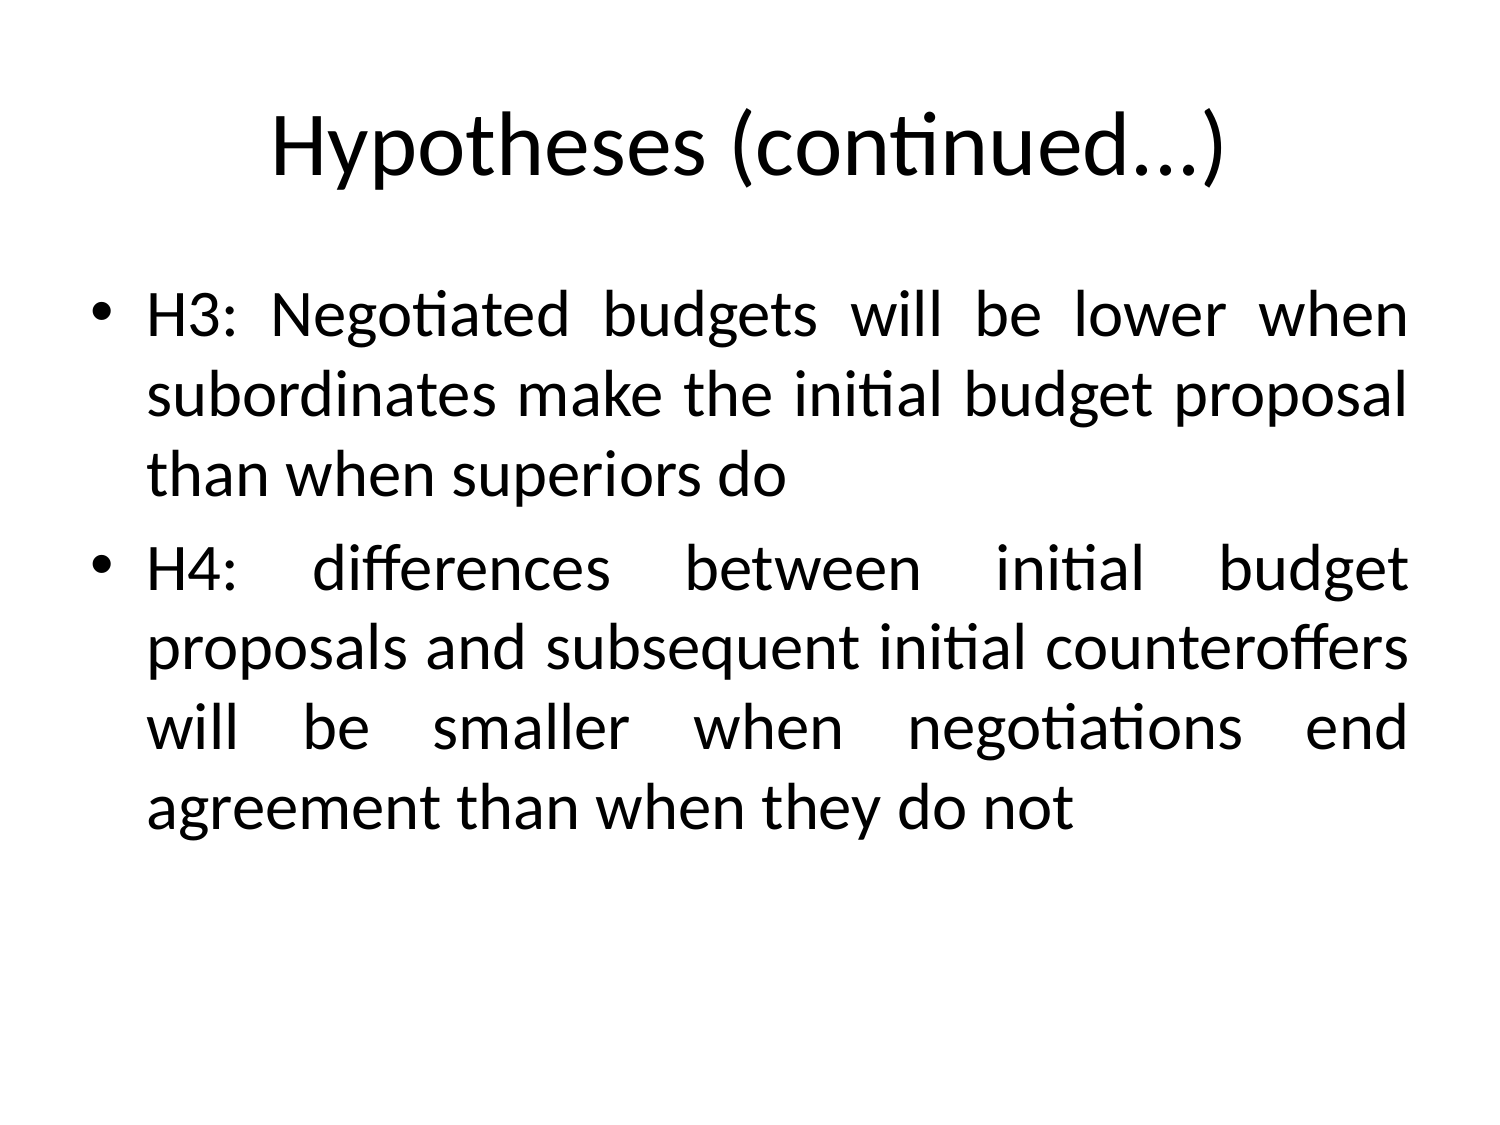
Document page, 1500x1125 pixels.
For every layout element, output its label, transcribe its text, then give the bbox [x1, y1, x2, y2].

title Hypotheses (continued...) [75, 45, 1425, 233]
list H3: Negotiated budgets will be lower when subordinates make the initial budget proposal than when superiors do H4: differences between initial budget proposals and subsequent initial counteroffers will be smaller when negotiations end agreement than when they do not [75, 262, 1425, 1005]
